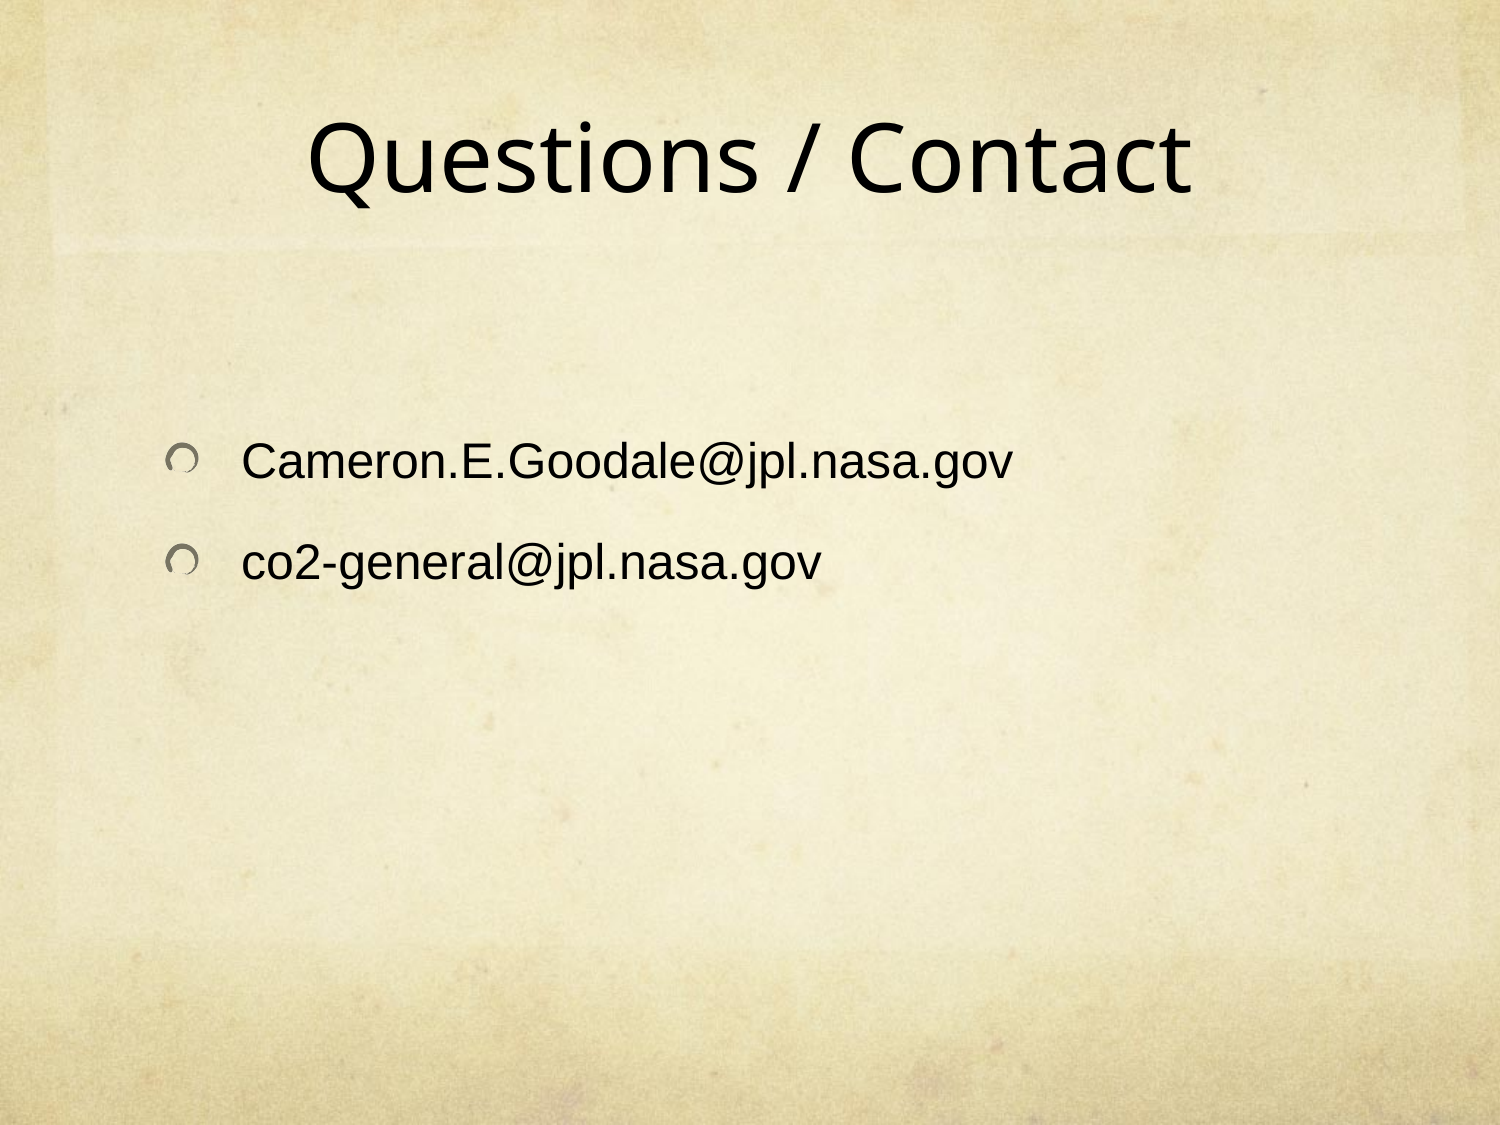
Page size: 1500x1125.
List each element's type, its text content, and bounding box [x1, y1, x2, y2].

title Questions / Contact [150, 82, 1350, 225]
picture [0, 0, 1500, 1125]
list Cameron.E.Goodale@jpl.nasa.gov co2-general@jpl.nasa.gov [150, 420, 1350, 950]
